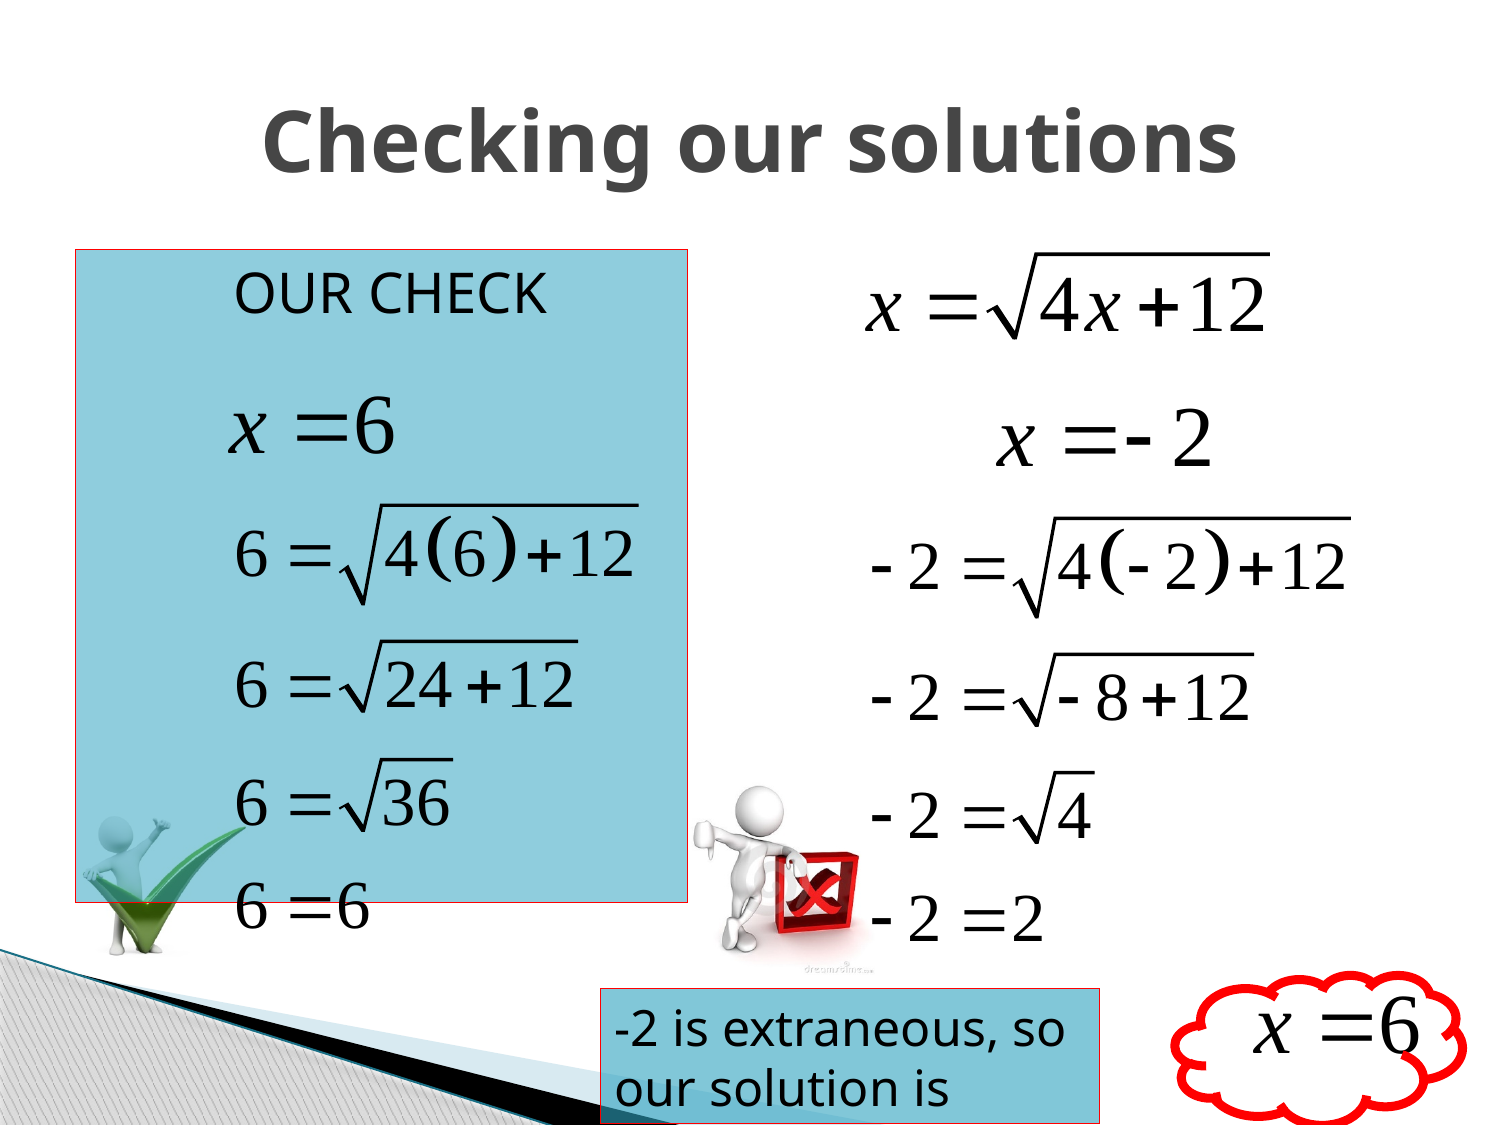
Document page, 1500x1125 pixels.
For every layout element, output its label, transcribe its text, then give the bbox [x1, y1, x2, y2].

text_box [224, 487, 651, 947]
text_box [849, 237, 1289, 360]
picture [674, 774, 876, 976]
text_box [979, 387, 1226, 489]
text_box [1237, 974, 1467, 1076]
text_box [1170, 985, 1428, 1125]
picture [62, 812, 251, 963]
title Checking our solutions [75, 45, 1425, 233]
list OUR CHECK [75, 249, 688, 903]
text_box [1334, 970, 1367, 974]
text_box -2 is extraneous, so our solution is [600, 988, 1100, 1124]
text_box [212, 374, 442, 476]
text_box [1381, 970, 1416, 974]
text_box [859, 499, 1366, 959]
